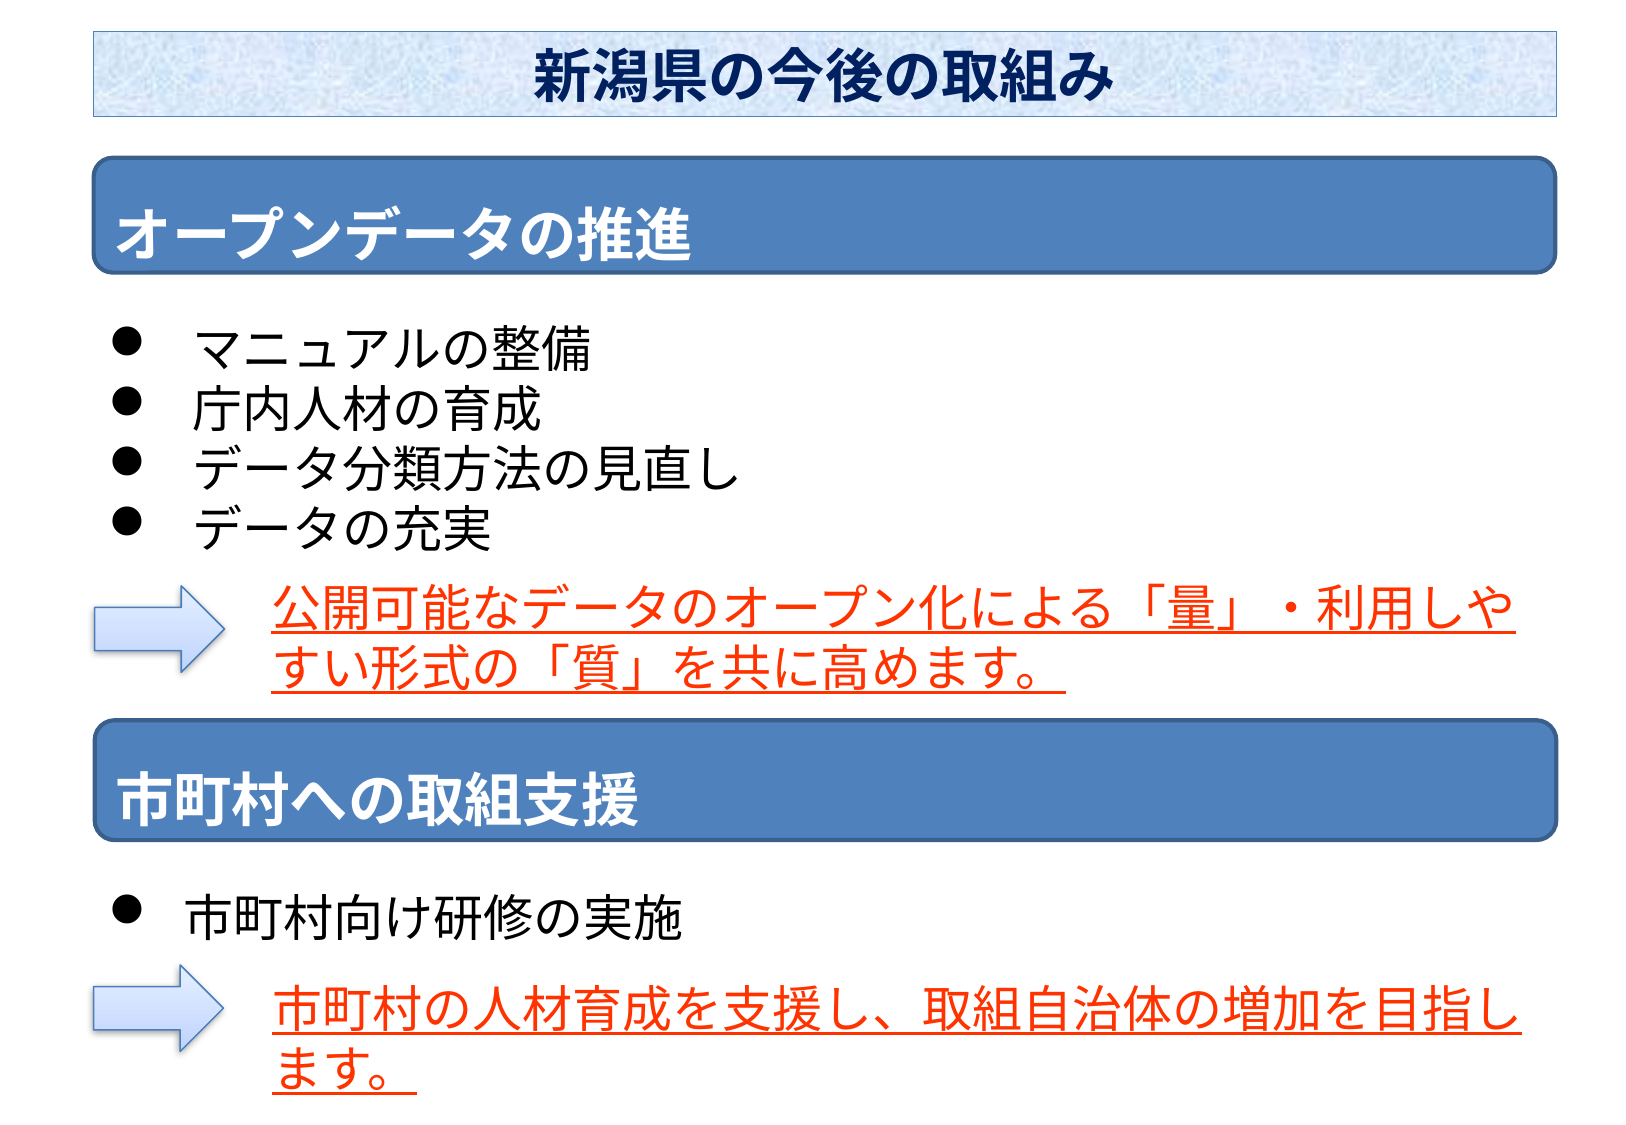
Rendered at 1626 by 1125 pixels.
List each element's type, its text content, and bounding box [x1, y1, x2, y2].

text_box マニュアルの整備 庁内人材の育成 データ分類方法の見直し データの充実 [93, 309, 1545, 565]
text_box 市町村への取組支援 [92, 718, 1559, 843]
text_box [92, 964, 225, 1053]
text_box 市町村の人材育成を支援し、取組自治体の増加を目指します。 [257, 970, 1557, 1105]
text_box [93, 585, 226, 674]
text_box オープンデータの推進 [91, 155, 1558, 275]
text_box 公開可能なデータのオープン化による「量」・利用しやすい形式の「質」を共に高めます。 [256, 569, 1556, 704]
text_box 市町村向け研修の実施 [93, 878, 1545, 954]
title 新潟県の今後の取組み [93, 31, 1557, 117]
